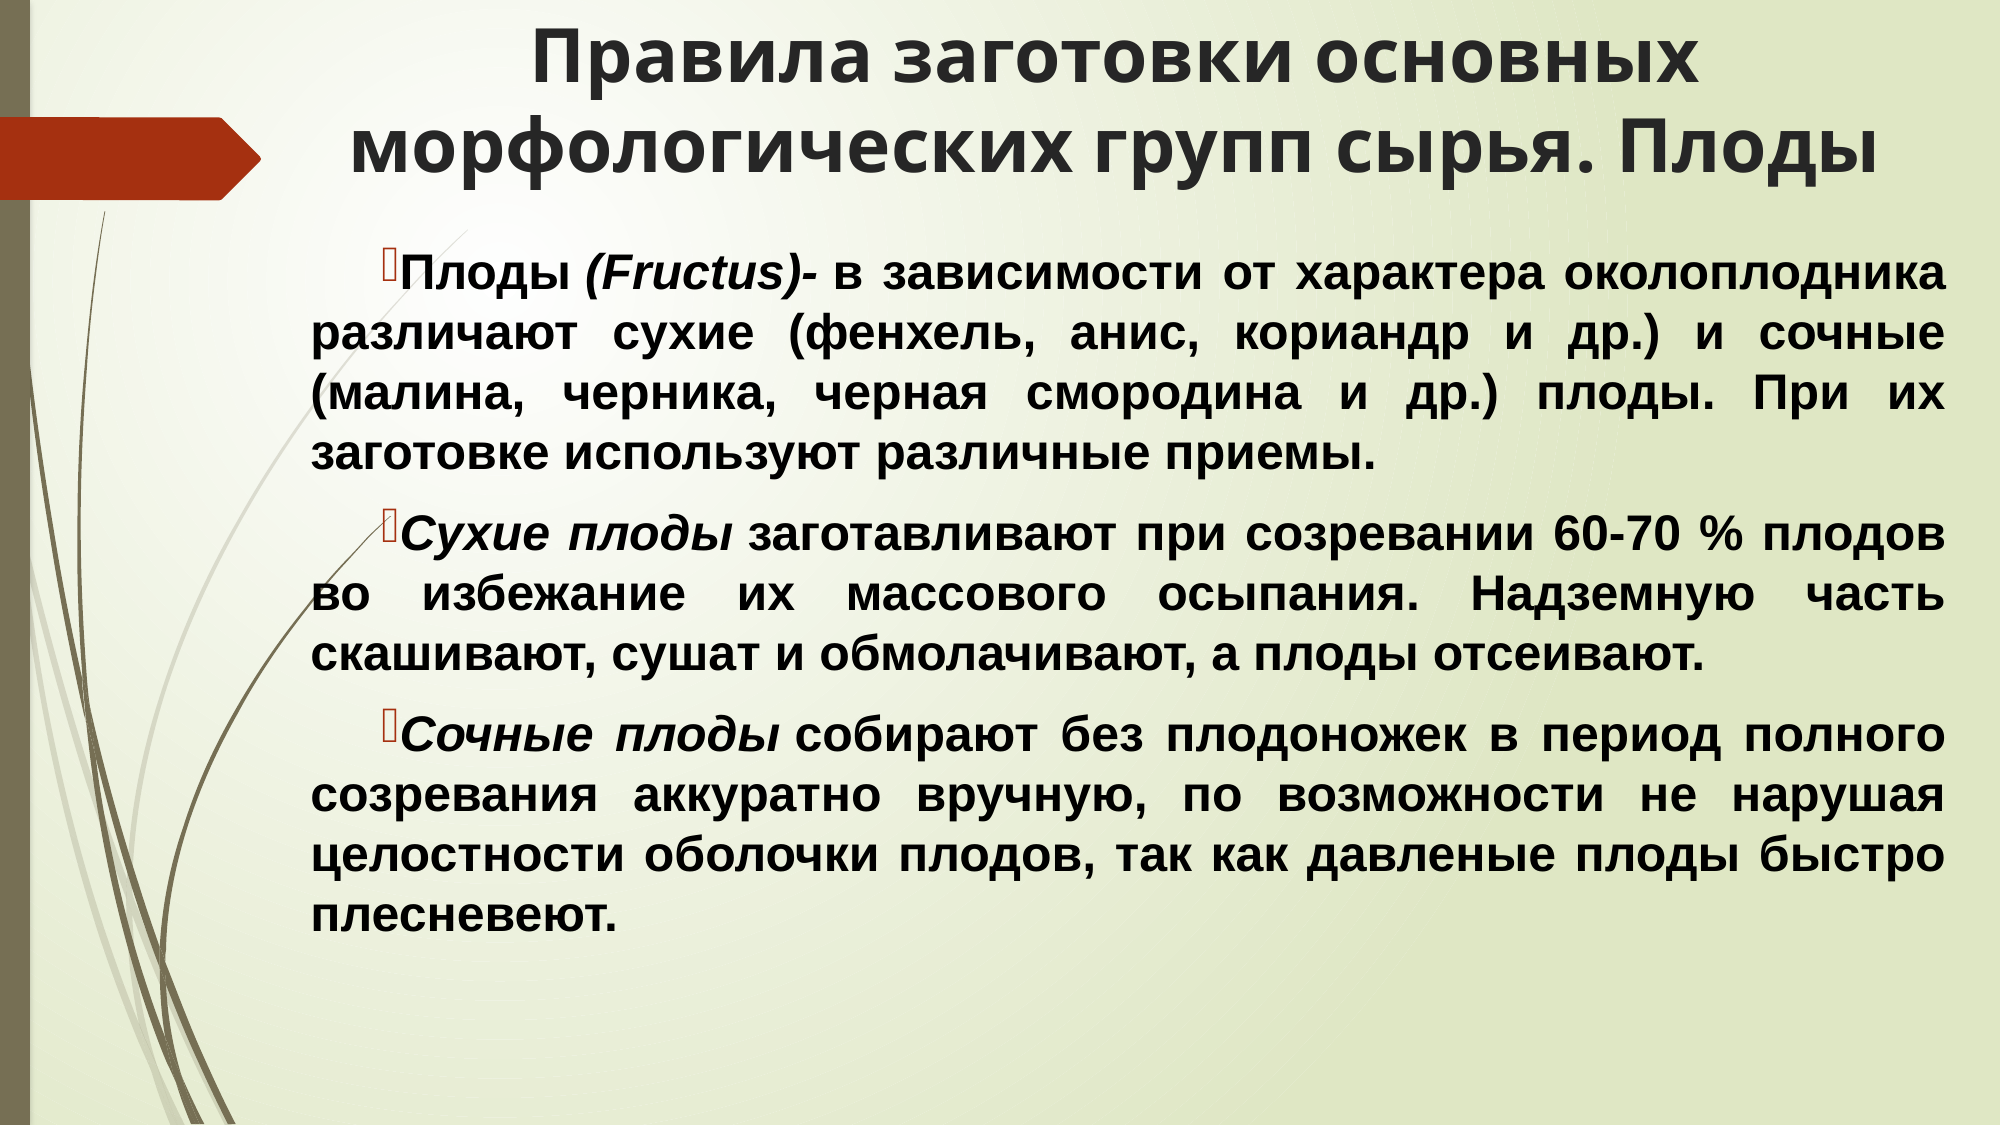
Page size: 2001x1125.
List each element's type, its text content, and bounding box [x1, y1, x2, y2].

title Правила заготовки основных морфологических групп сырья. Плоды [269, 0, 1962, 231]
list Плоды (Fructus)- в зависимости от характера околоплодника различают сухие (фенхель, анис, кориандр и др.) и сочные (малина, черника, черная смородина и др.) плоды. При их заготовке используют различные приемы. Сухие плоды заготавливают при созревании 60-70 % плодов во избежание их массового осыпания. Надземную часть скашивают, сушат и обмолачивают, а плоды отсеивают. Сочные плоды собирают без плодоножек в период полного созревания аккуратно вручную, по возможности не нарушая целостности оболочки плодов, так как давленые плоды быстро плесневеют. [239, 231, 1962, 1020]
